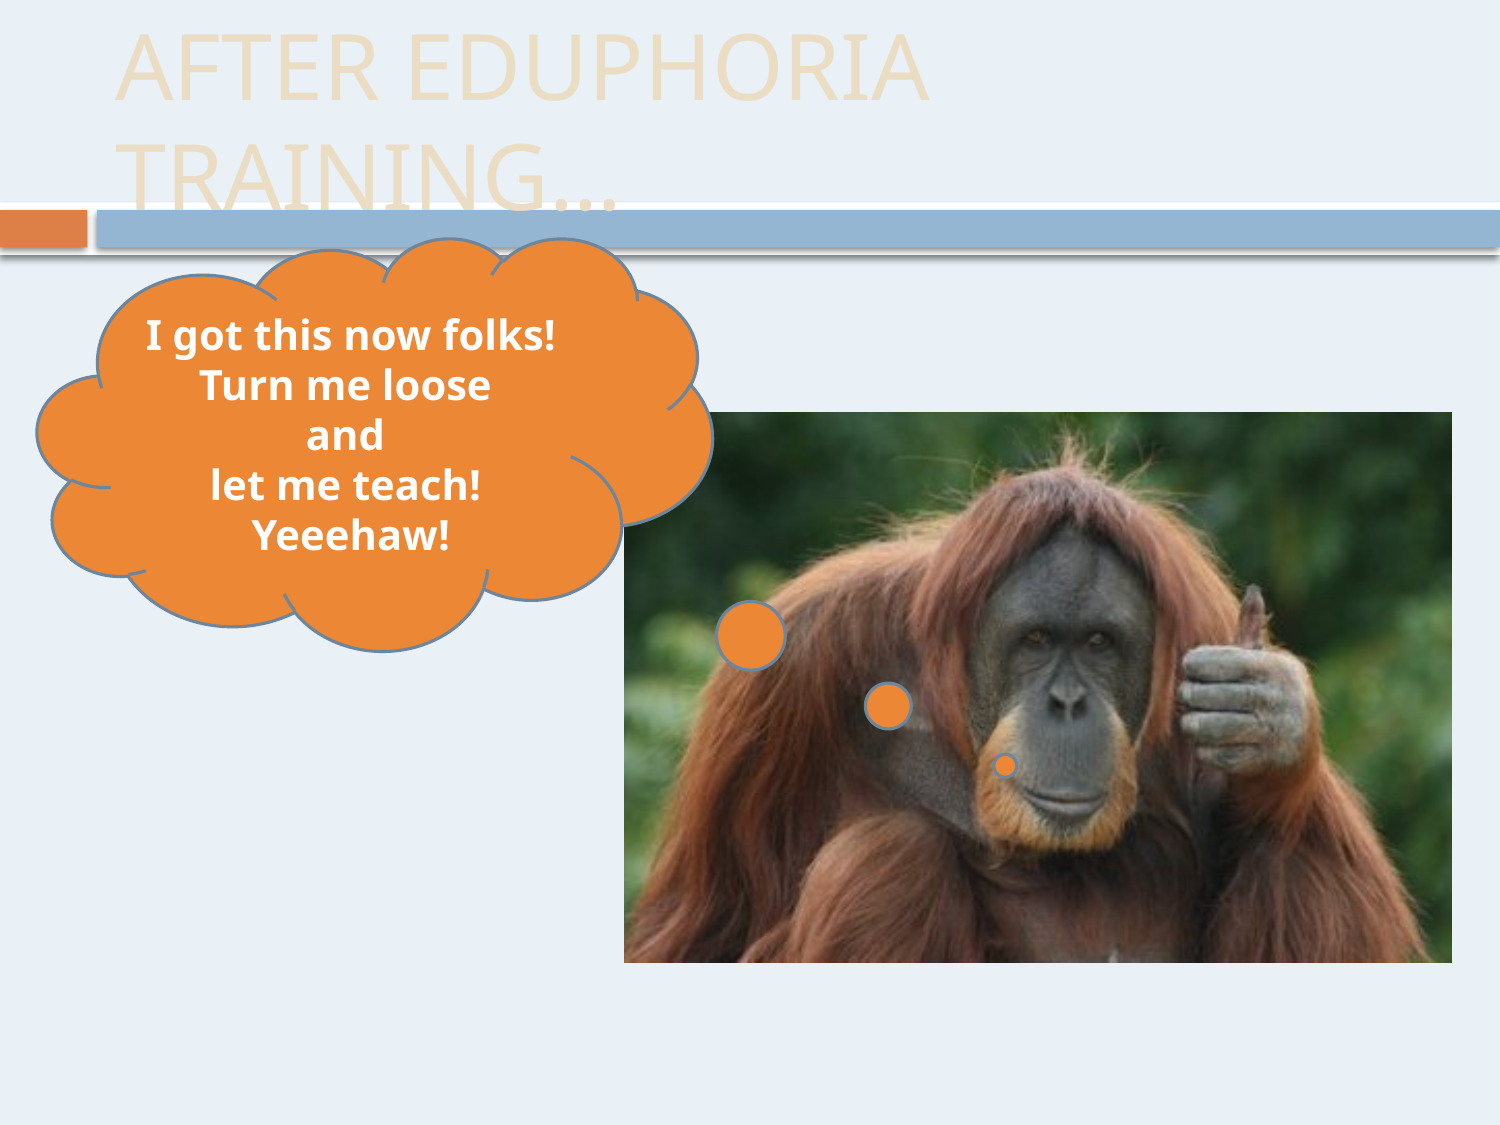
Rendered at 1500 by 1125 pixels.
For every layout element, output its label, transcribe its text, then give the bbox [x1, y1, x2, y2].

picture [624, 412, 1453, 963]
title AFTER EDUPHORIA TRAINING… [100, 37, 1438, 200]
text_box I got this now folks! Turn me loose and let me teach! Yeeehaw! [35, 237, 709, 654]
